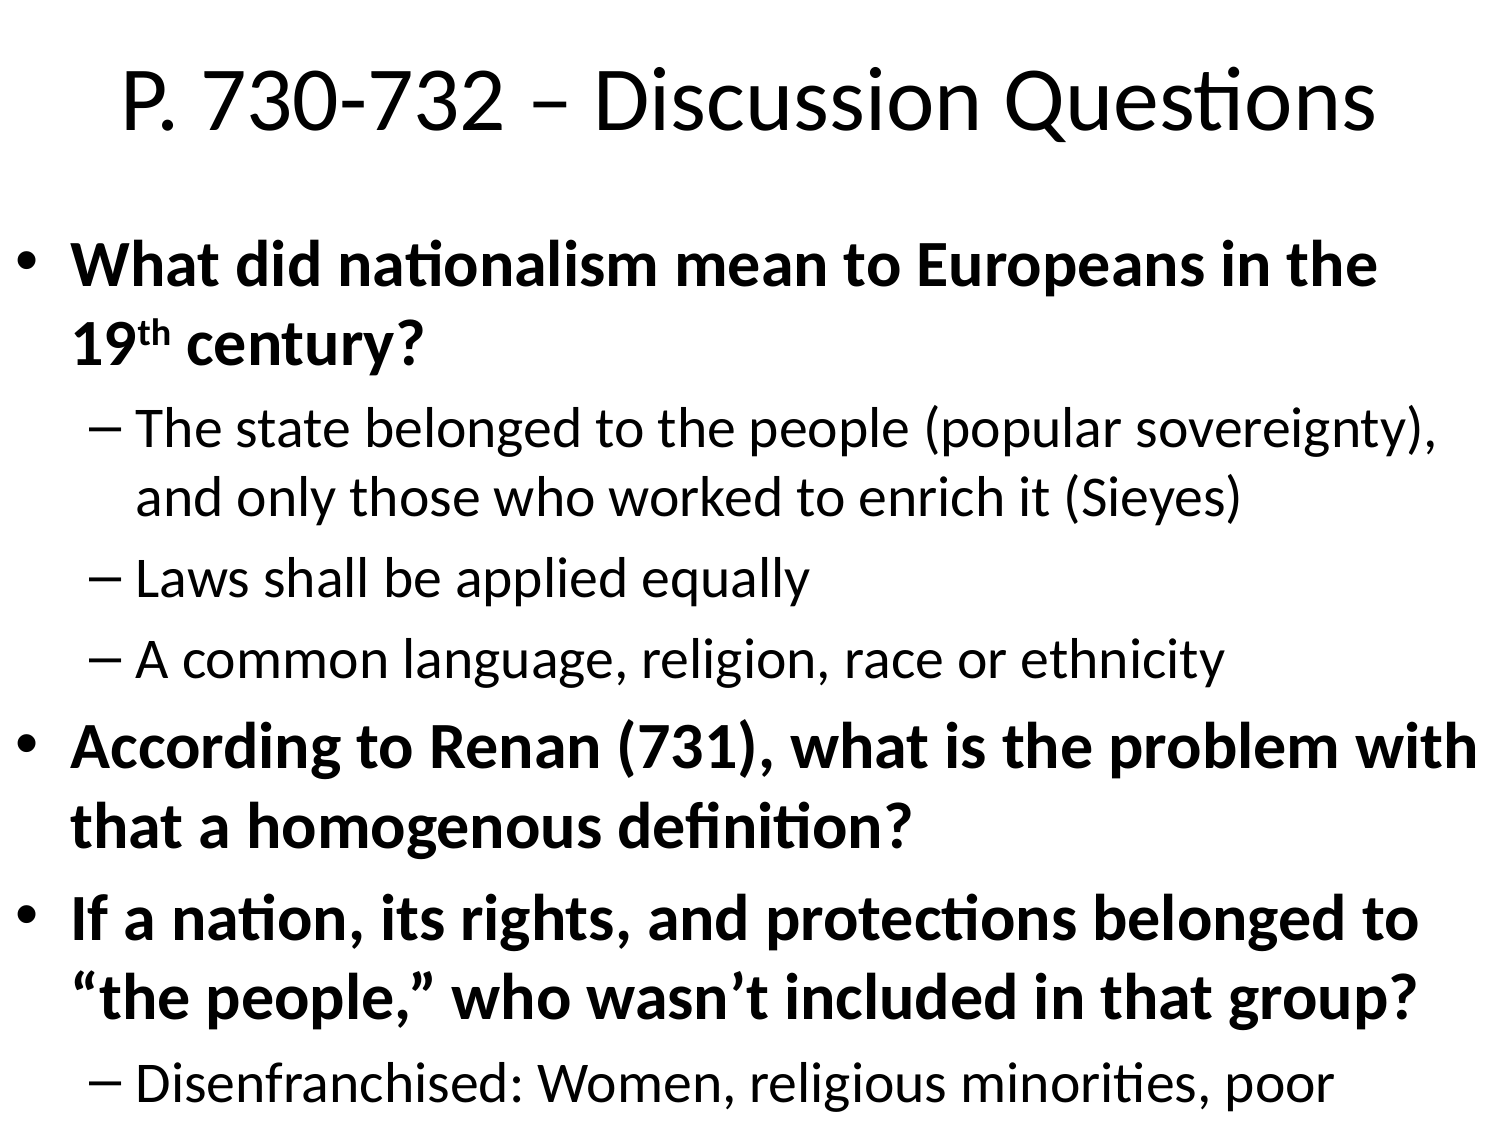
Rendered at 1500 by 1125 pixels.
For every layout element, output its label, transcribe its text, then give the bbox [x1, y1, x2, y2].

title P. 730-732 – Discussion Questions [75, 0, 1425, 188]
list What did nationalism mean to Europeans in the 19th century? The state belonged to the people (popular sovereignty), and only those who worked to enrich it (Sieyes) Laws shall be applied equally A common language, religion, race or ethnicity According to Renan (731), what is the problem with that a homogenous definition? If a nation, its rights, and protections belonged to “the people,” who wasn’t included in that group? Disenfranchised: Women, religious minorities, poor [0, 212, 1500, 1125]
